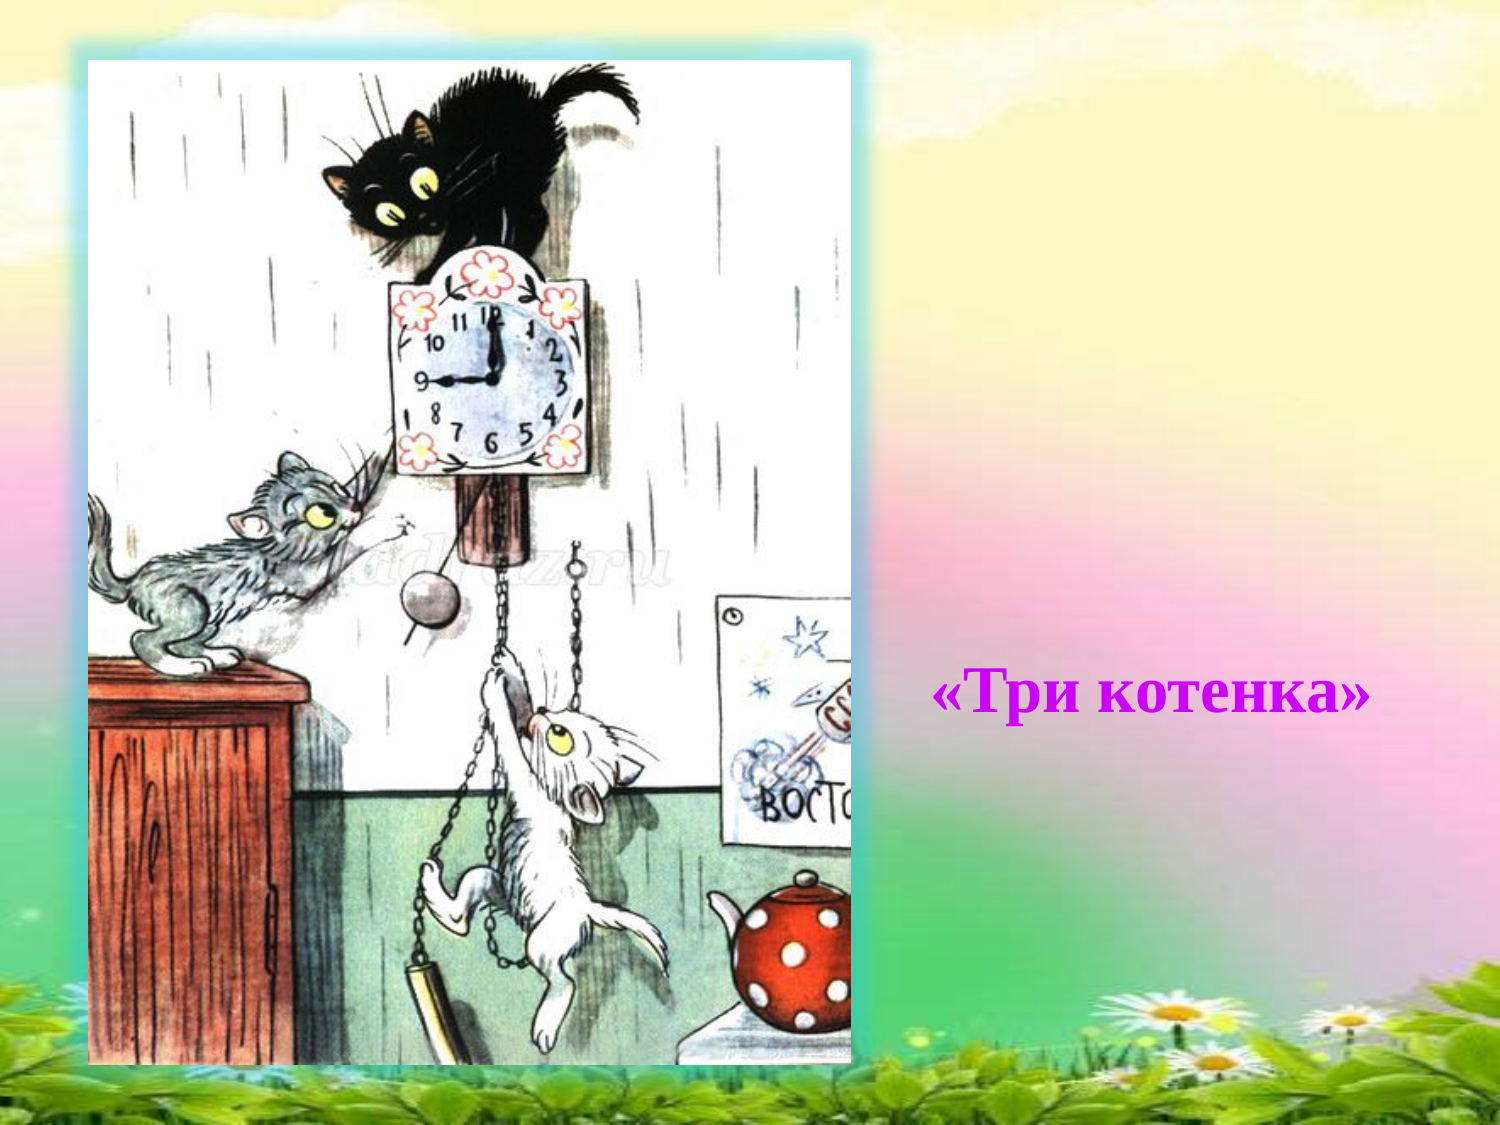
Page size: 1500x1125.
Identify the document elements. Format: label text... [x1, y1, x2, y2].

text_box «Три котенка» [915, 638, 1447, 734]
picture [0, 0, 1500, 1125]
